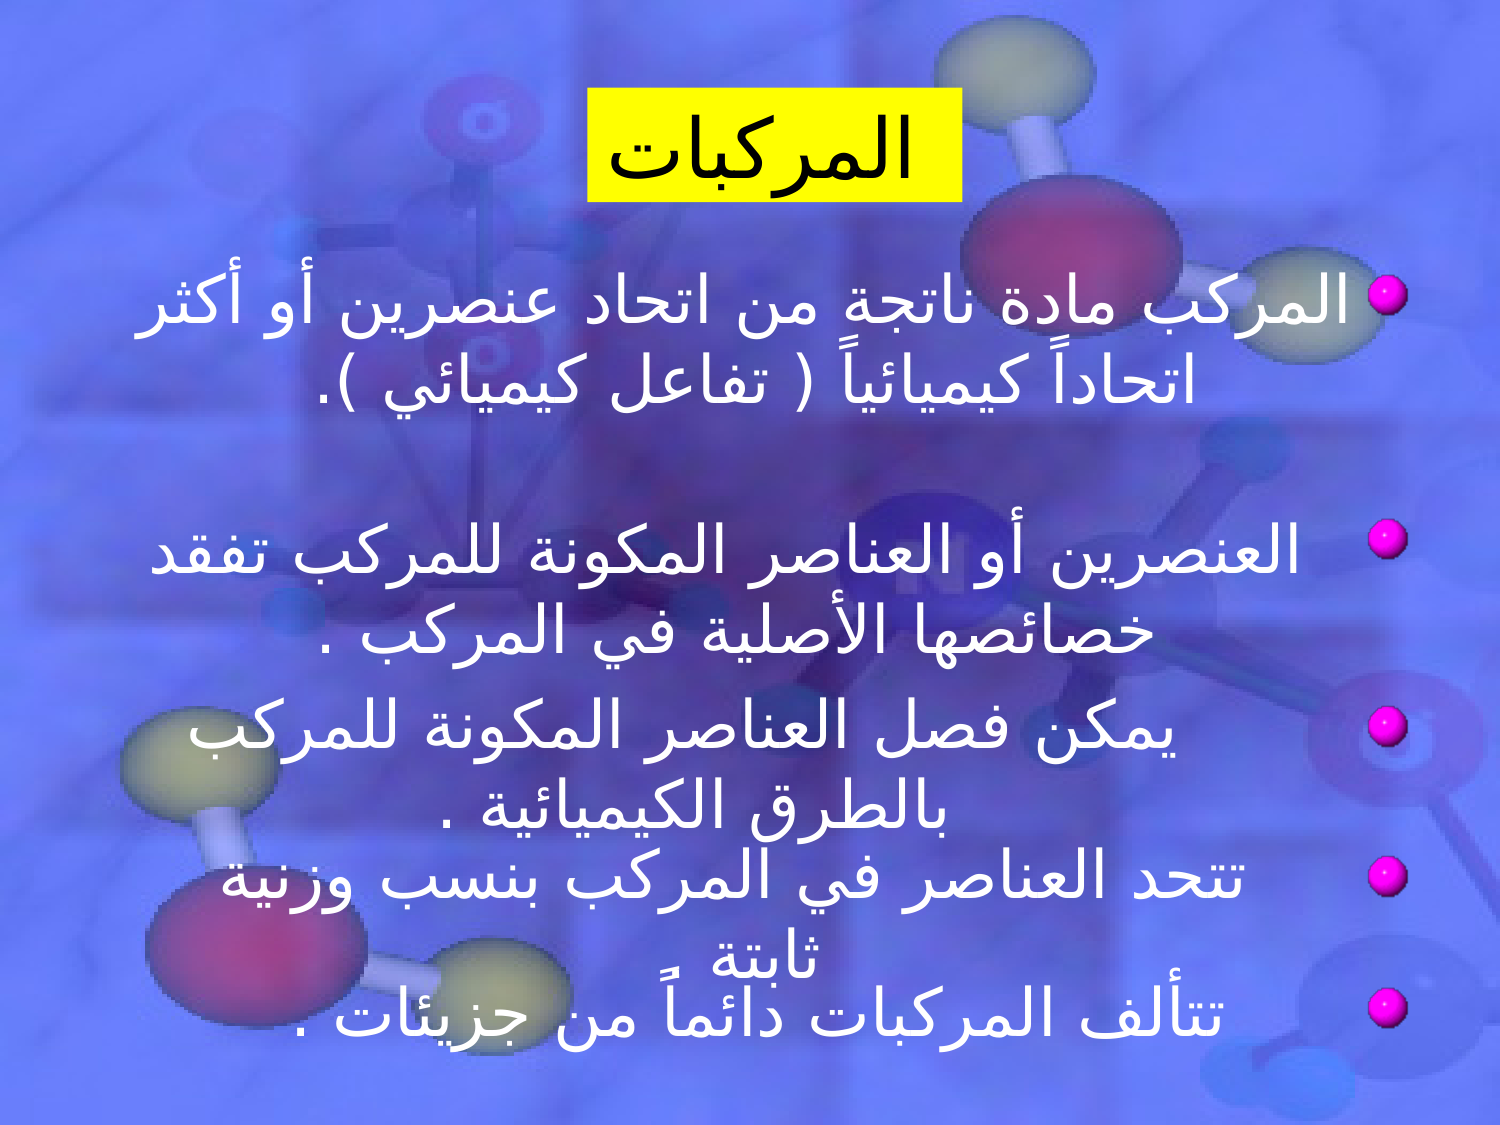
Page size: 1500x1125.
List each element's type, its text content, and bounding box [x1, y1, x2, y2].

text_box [149, 962, 1425, 1058]
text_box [124, 824, 1425, 920]
text_box المركبات [587, 87, 963, 203]
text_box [99, 499, 1425, 674]
picture [0, 0, 1500, 1125]
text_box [99, 249, 1425, 425]
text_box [74, 674, 1425, 770]
